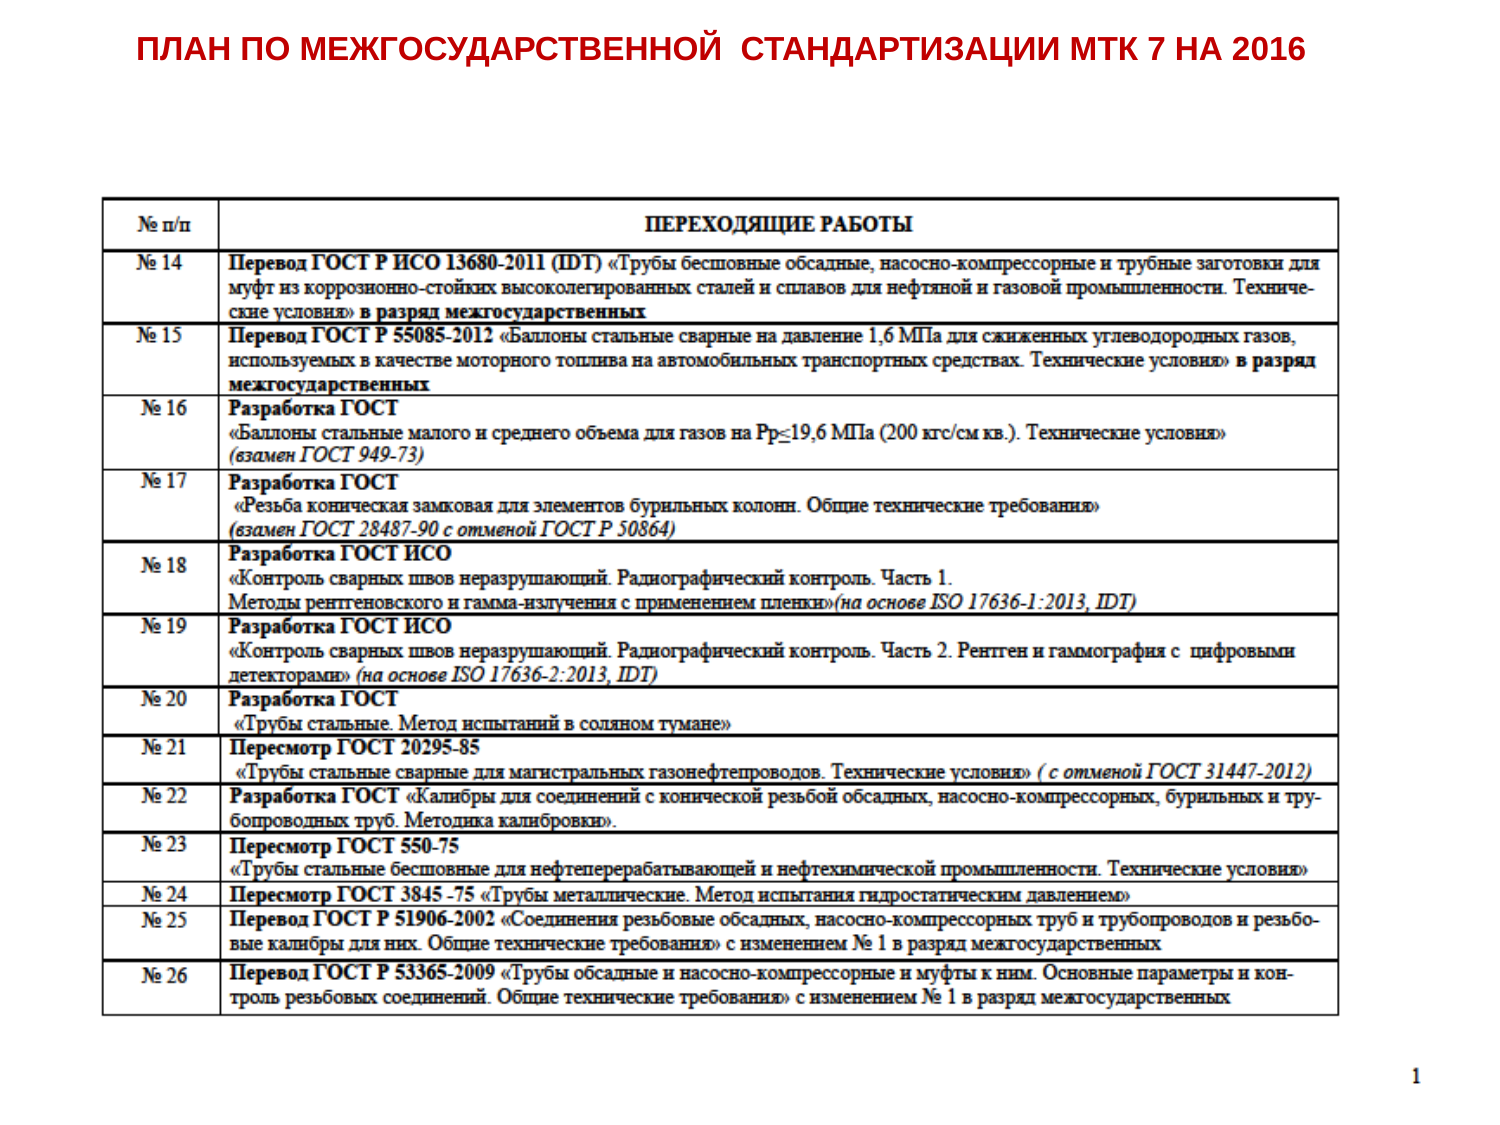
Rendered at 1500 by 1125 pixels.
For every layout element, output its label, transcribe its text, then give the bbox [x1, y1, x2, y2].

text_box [14, 97, 1471, 1125]
text_box ПЛАН ПО МЕЖГОСУДАРСТВЕННОЙ СТАНДАРТИЗАЦИИ МТК 7 НА 2016 [64, 19, 1389, 75]
